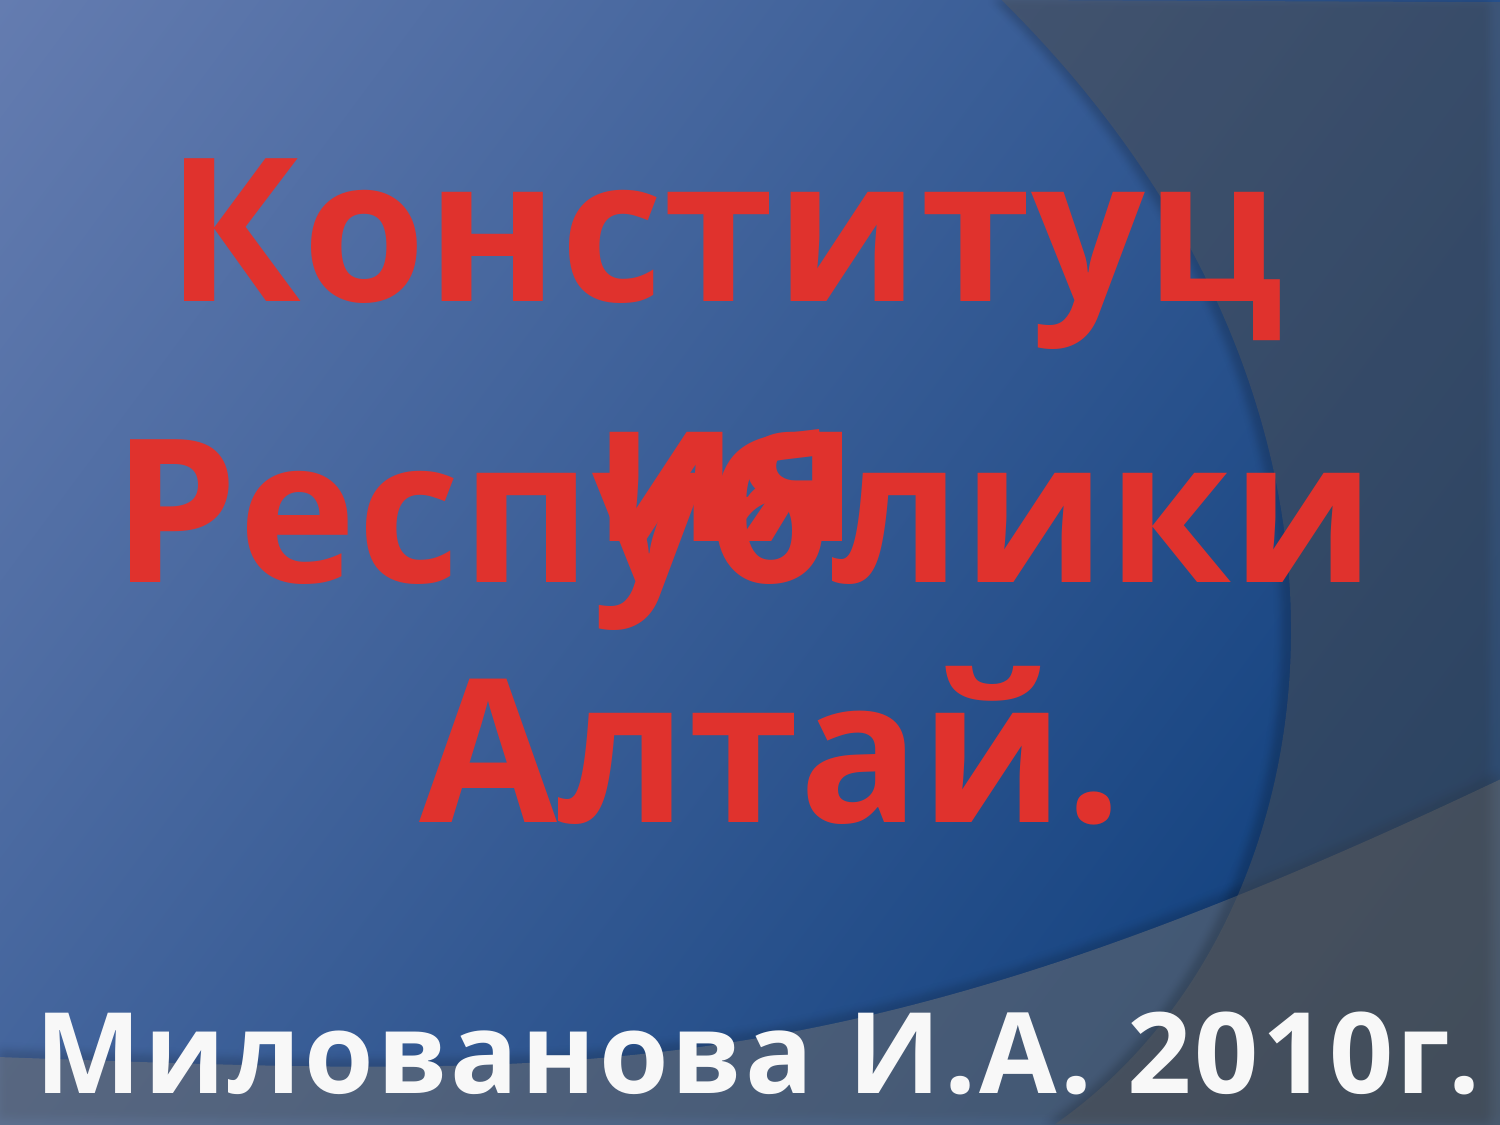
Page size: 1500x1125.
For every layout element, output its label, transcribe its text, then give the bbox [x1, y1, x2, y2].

text_box Республики Алтай. [97, 374, 1446, 870]
text_box Конституция [105, 93, 1348, 374]
text_box Милованова И.А. 2010г. [20, 973, 1498, 1124]
